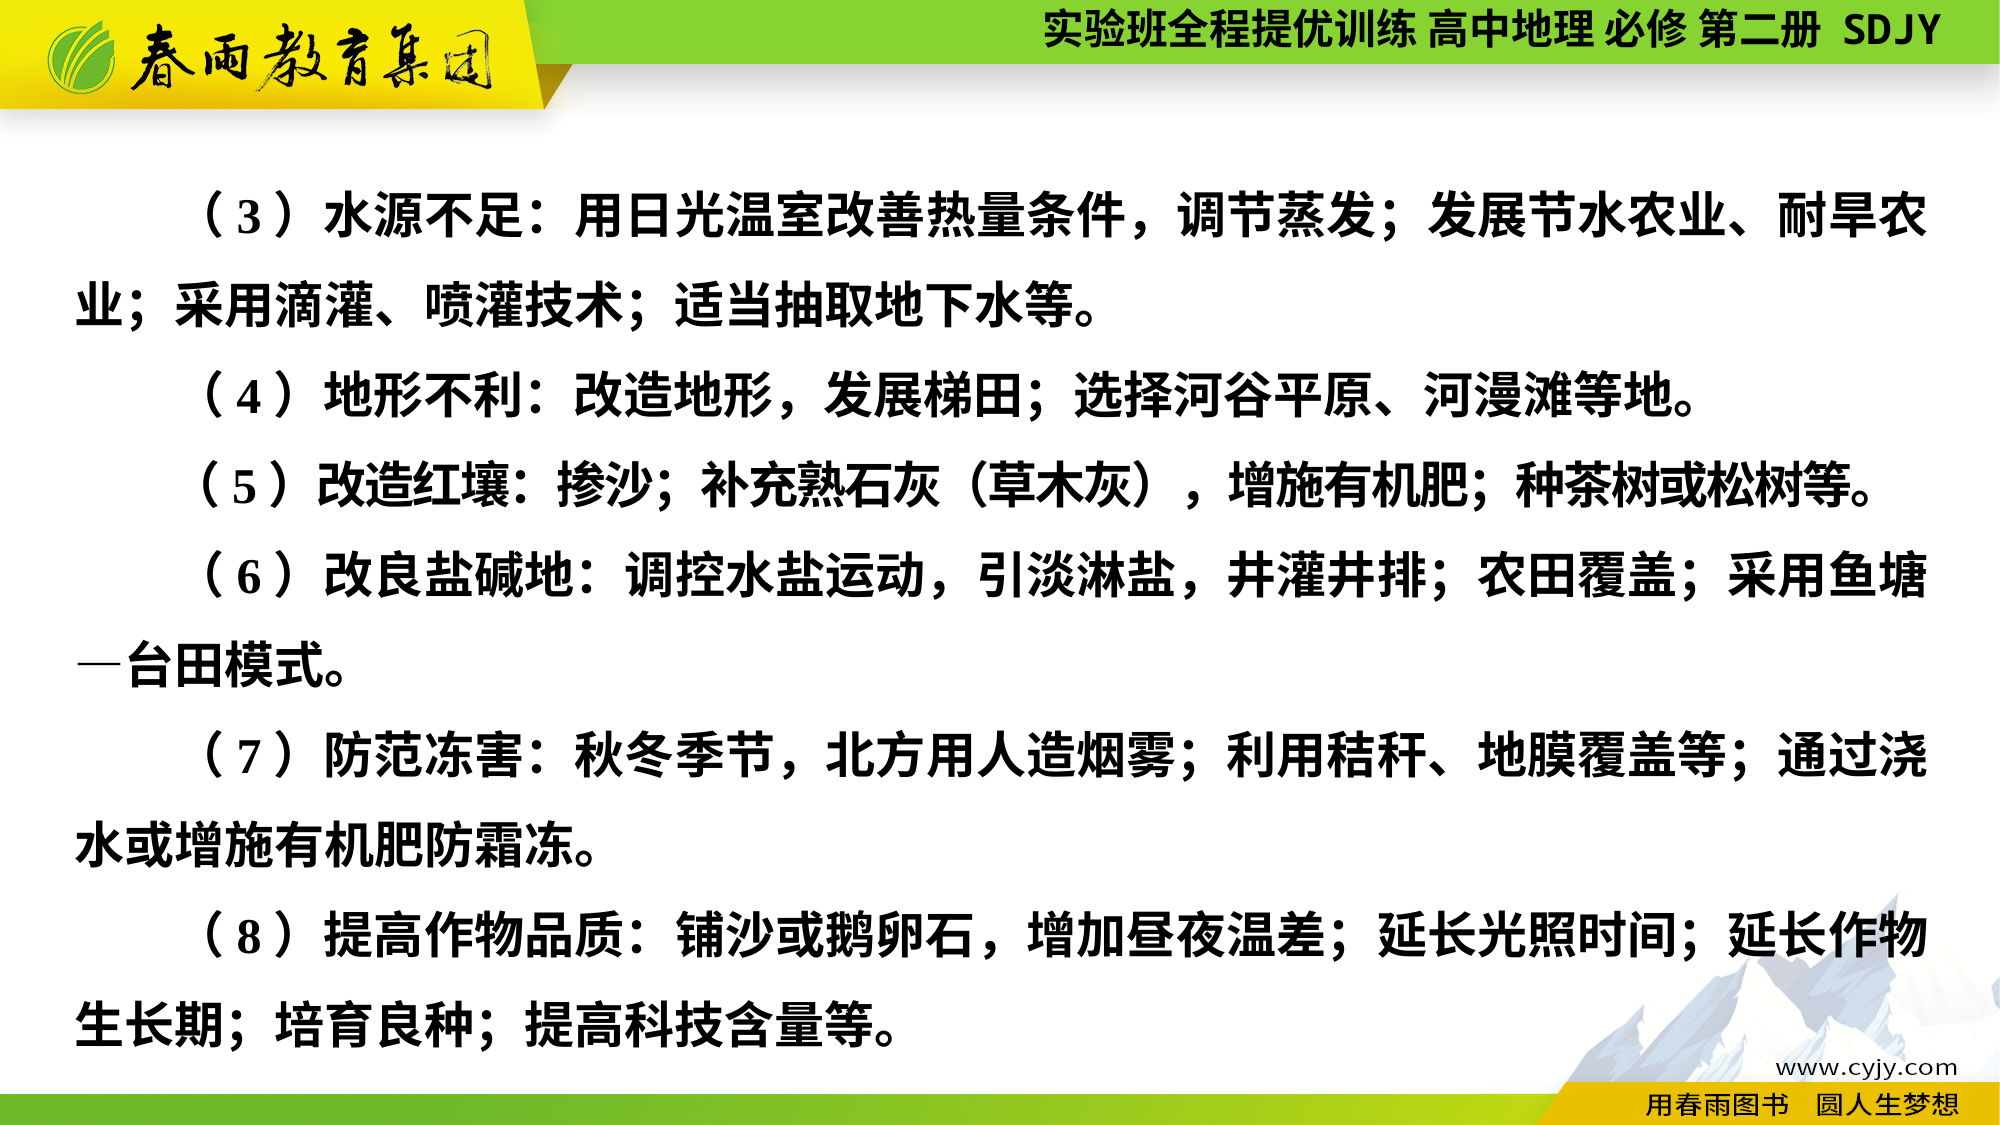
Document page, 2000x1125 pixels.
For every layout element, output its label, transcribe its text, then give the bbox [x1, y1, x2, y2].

list （3）水源不足：用日光温室改善热量条件，调节蒸发；发展节水农业、耐旱农业；采用滴灌、喷灌技术；适当抽取地下水等。 （4）地形不利：改造地形，发展梯田；选择河谷平原、河漫滩等地。 （5）改造红壤：掺沙；补充熟石灰（草木灰），增施有机肥；种茶树或松树等。 （6）改良盐碱地：调控水盐运动，引淡淋盐，井灌井排；农田覆盖；采用鱼塘—台田模式。 （7）防范冻害：秋冬季节，北方用人造烟雾；利用秸秆、地膜覆盖等；通过浇水或增施有机肥防霜冻。 （8）提高作物品质：铺沙或鹅卵石，增加昼夜温差；延长光照时间；延长作物生长期；培育良种；提高科技含量等。 [59, 146, 1944, 1059]
picture [0, 0, 2000, 1125]
